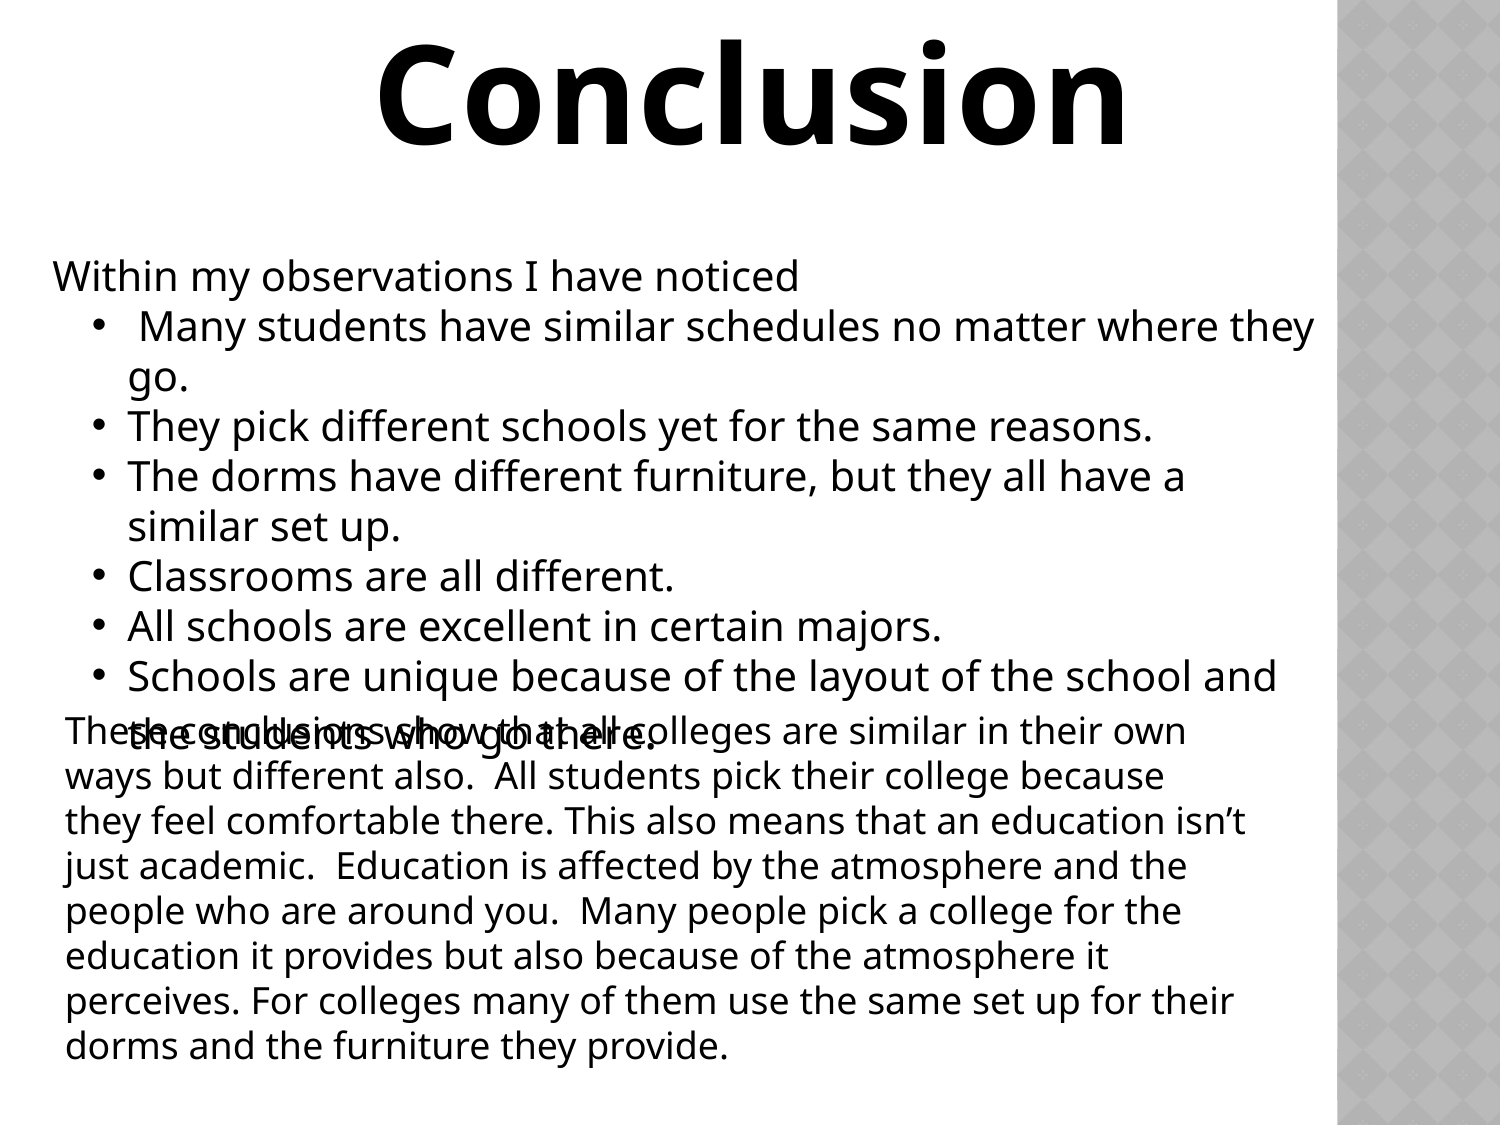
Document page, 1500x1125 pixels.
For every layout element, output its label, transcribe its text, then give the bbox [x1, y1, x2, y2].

text_box Conclusion [357, 0, 1149, 180]
text_box These conclusions show that all colleges are similar in their own ways but different also. All students pick their college because they feel comfortable there. This also means that an education isn’t just academic. Education is affected by the atmosphere and the people who are around you. Many people pick a college for the education it provides but also because of the atmosphere it perceives. For colleges many of them use the same set up for their dorms and the furniture they provide. [49, 699, 1263, 1075]
text_box Within my observations I have noticed Many students have similar schedules no matter where they go. They pick different schools yet for the same reasons. The dorms have different furniture, but they all have a similar set up. Classrooms are all different. All schools are excellent in certain majors. Schools are unique because of the layout of the school and the students who go there. [37, 241, 1338, 827]
